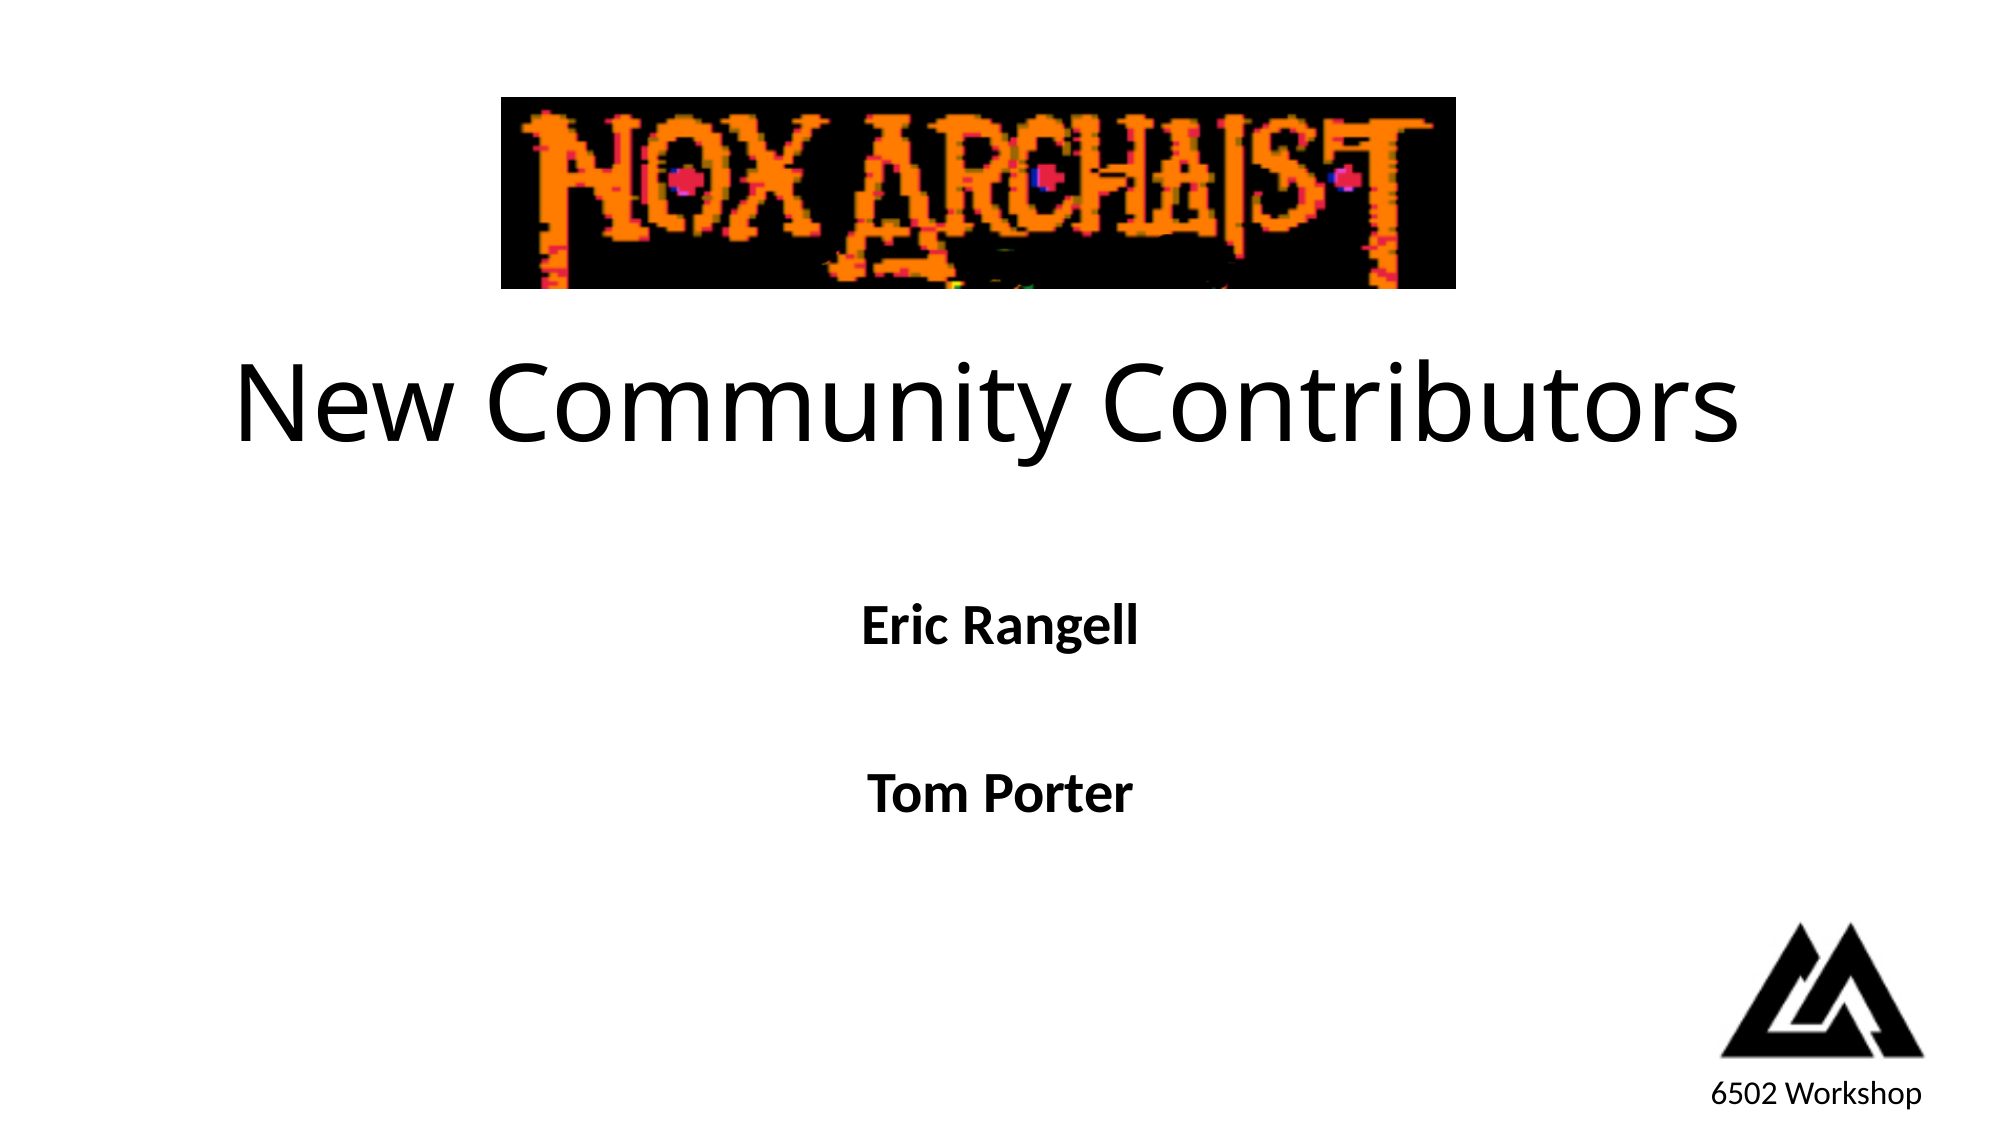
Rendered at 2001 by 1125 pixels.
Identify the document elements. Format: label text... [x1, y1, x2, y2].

text_box 6502 Workshop [1695, 1063, 1994, 1119]
subtitle Eric Rangell Tom Porter [73, 496, 1929, 1013]
picture [1718, 920, 1928, 1061]
picture [501, 97, 1456, 289]
title New Community Contributors [89, 340, 1886, 496]
